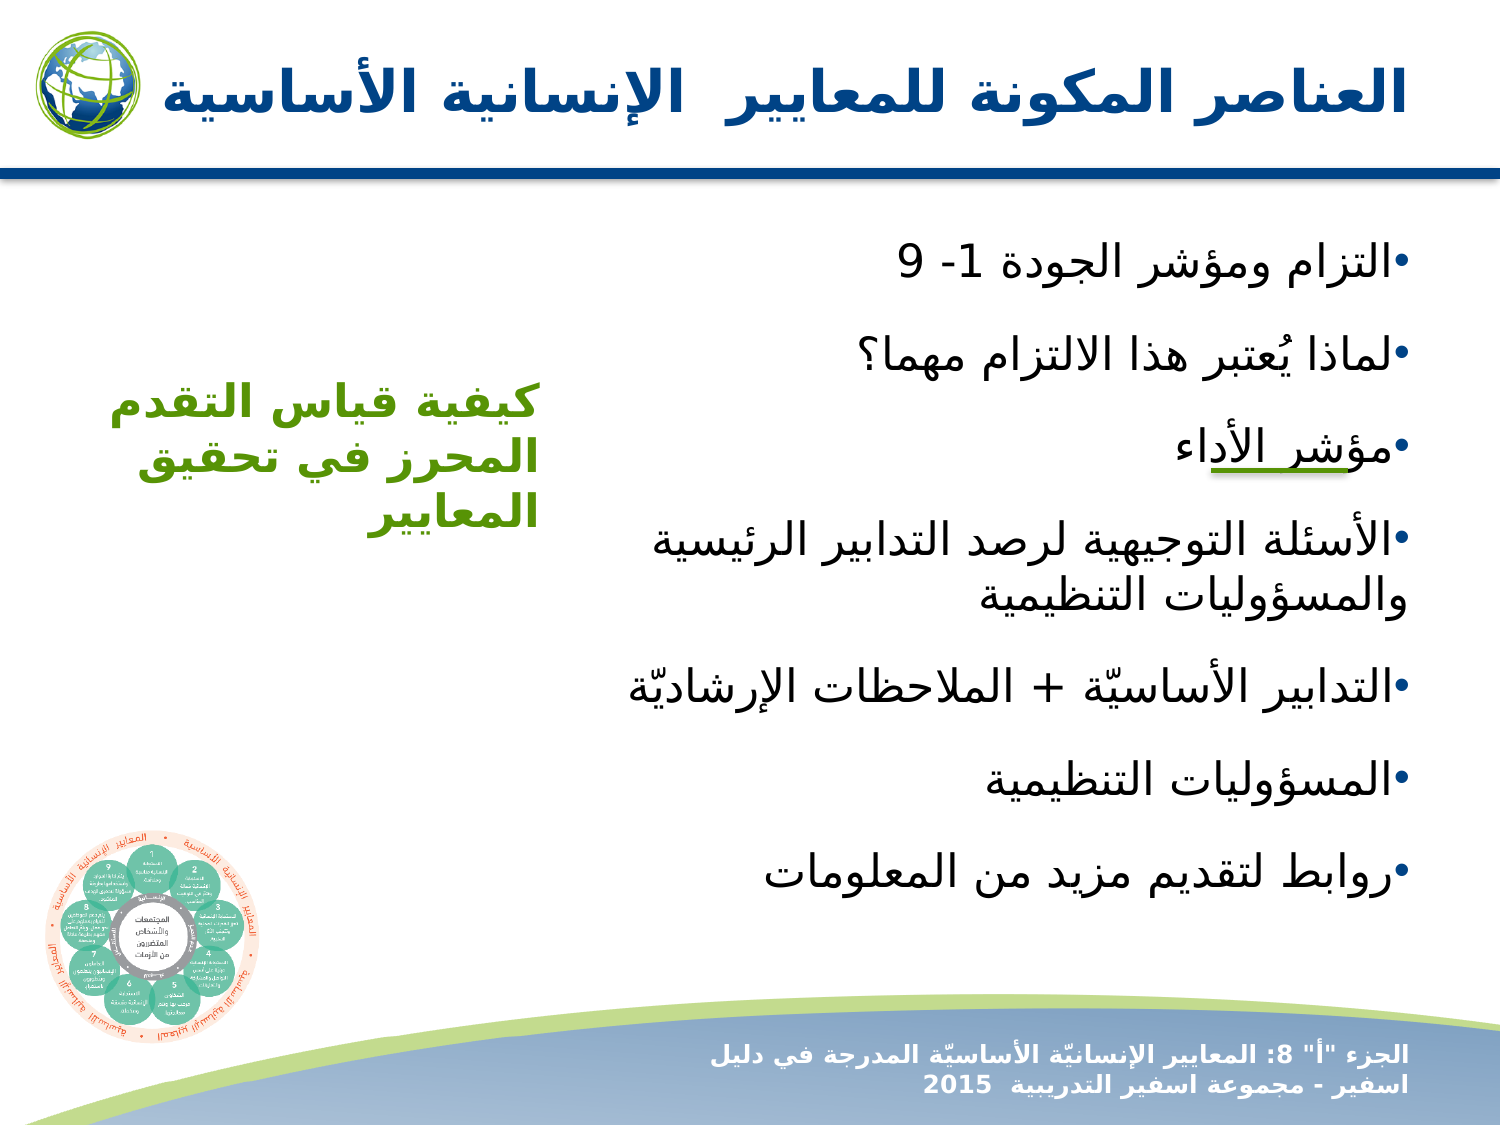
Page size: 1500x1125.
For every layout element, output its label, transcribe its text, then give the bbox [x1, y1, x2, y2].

picture [24, 26, 75, 147]
picture [0, 828, 1500, 1125]
footer الجزء "أ" 8: المعايير الإنسانيّة الأساسيّة المدرجة في دليل اسفير - مجموعة اسفير التدريبية 2015 [679, 1038, 1425, 1099]
title العناصر المكونة للمعايير الإنسانية الأساسية [75, 0, 1425, 178]
list التزام ومؤشر الجودة 1- 9 لماذا يُعتبر هذا الالتزام مهما؟ مؤشر الأداء الأسئلة التوجيهية لرصد التدابير الرئيسية والمسؤوليات التنظيمية التدابير الأساسيّة + الملاحظات الإرشاديّة المسؤوليات التنظيمية روابط لتقديم مزيد من المعلومات [601, 224, 1425, 1010]
text_box كيفية قياس التقدم المحرز في تحقيق المعايير [77, 363, 556, 532]
